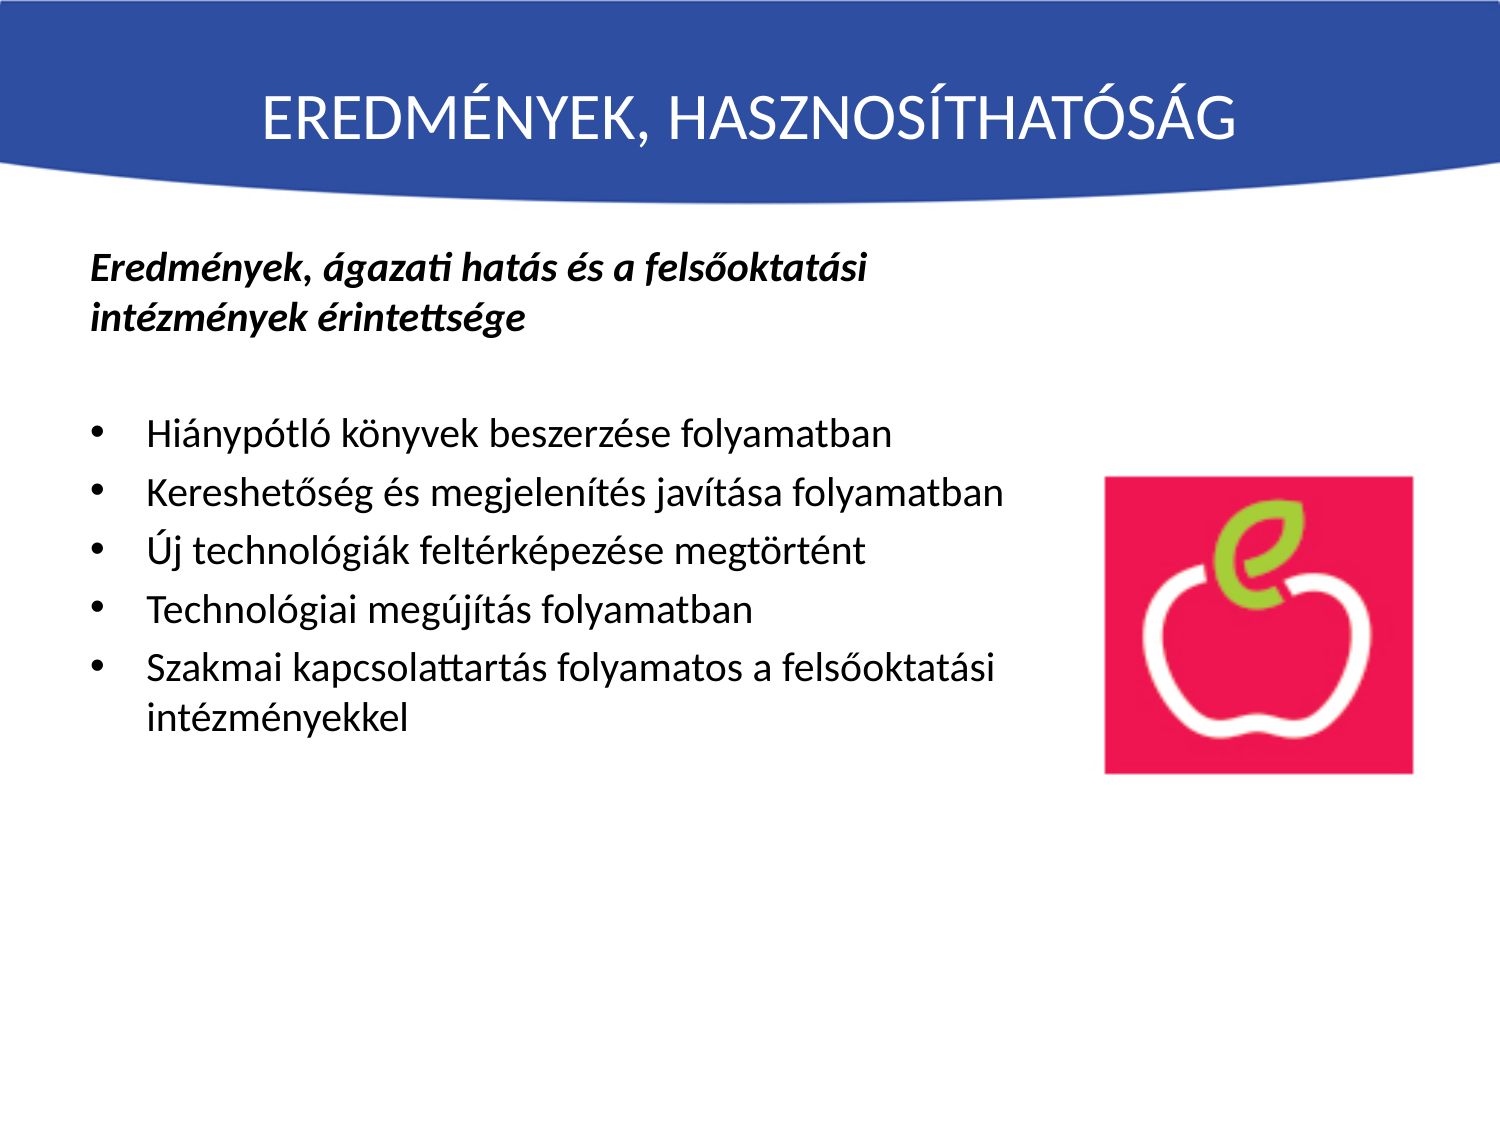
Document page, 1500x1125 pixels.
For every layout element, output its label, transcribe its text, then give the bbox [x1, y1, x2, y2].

list Eredmények, ágazati hatás és a felsőoktatási intézmények érintettsége Hiánypótló könyvek beszerzése folyamatban Kereshetőség és megjelenítés javítása folyamatban Új technológiák feltérképezése megtörtént Technológiai megújítás folyamatban Szakmai kapcsolattartás folyamatos a felsőoktatási intézményekkel [75, 231, 1022, 1071]
picture [0, 0, 1500, 1125]
title EREDMÉNYEK, HASZNOSÍTHATÓSÁG [75, 19, 1425, 207]
